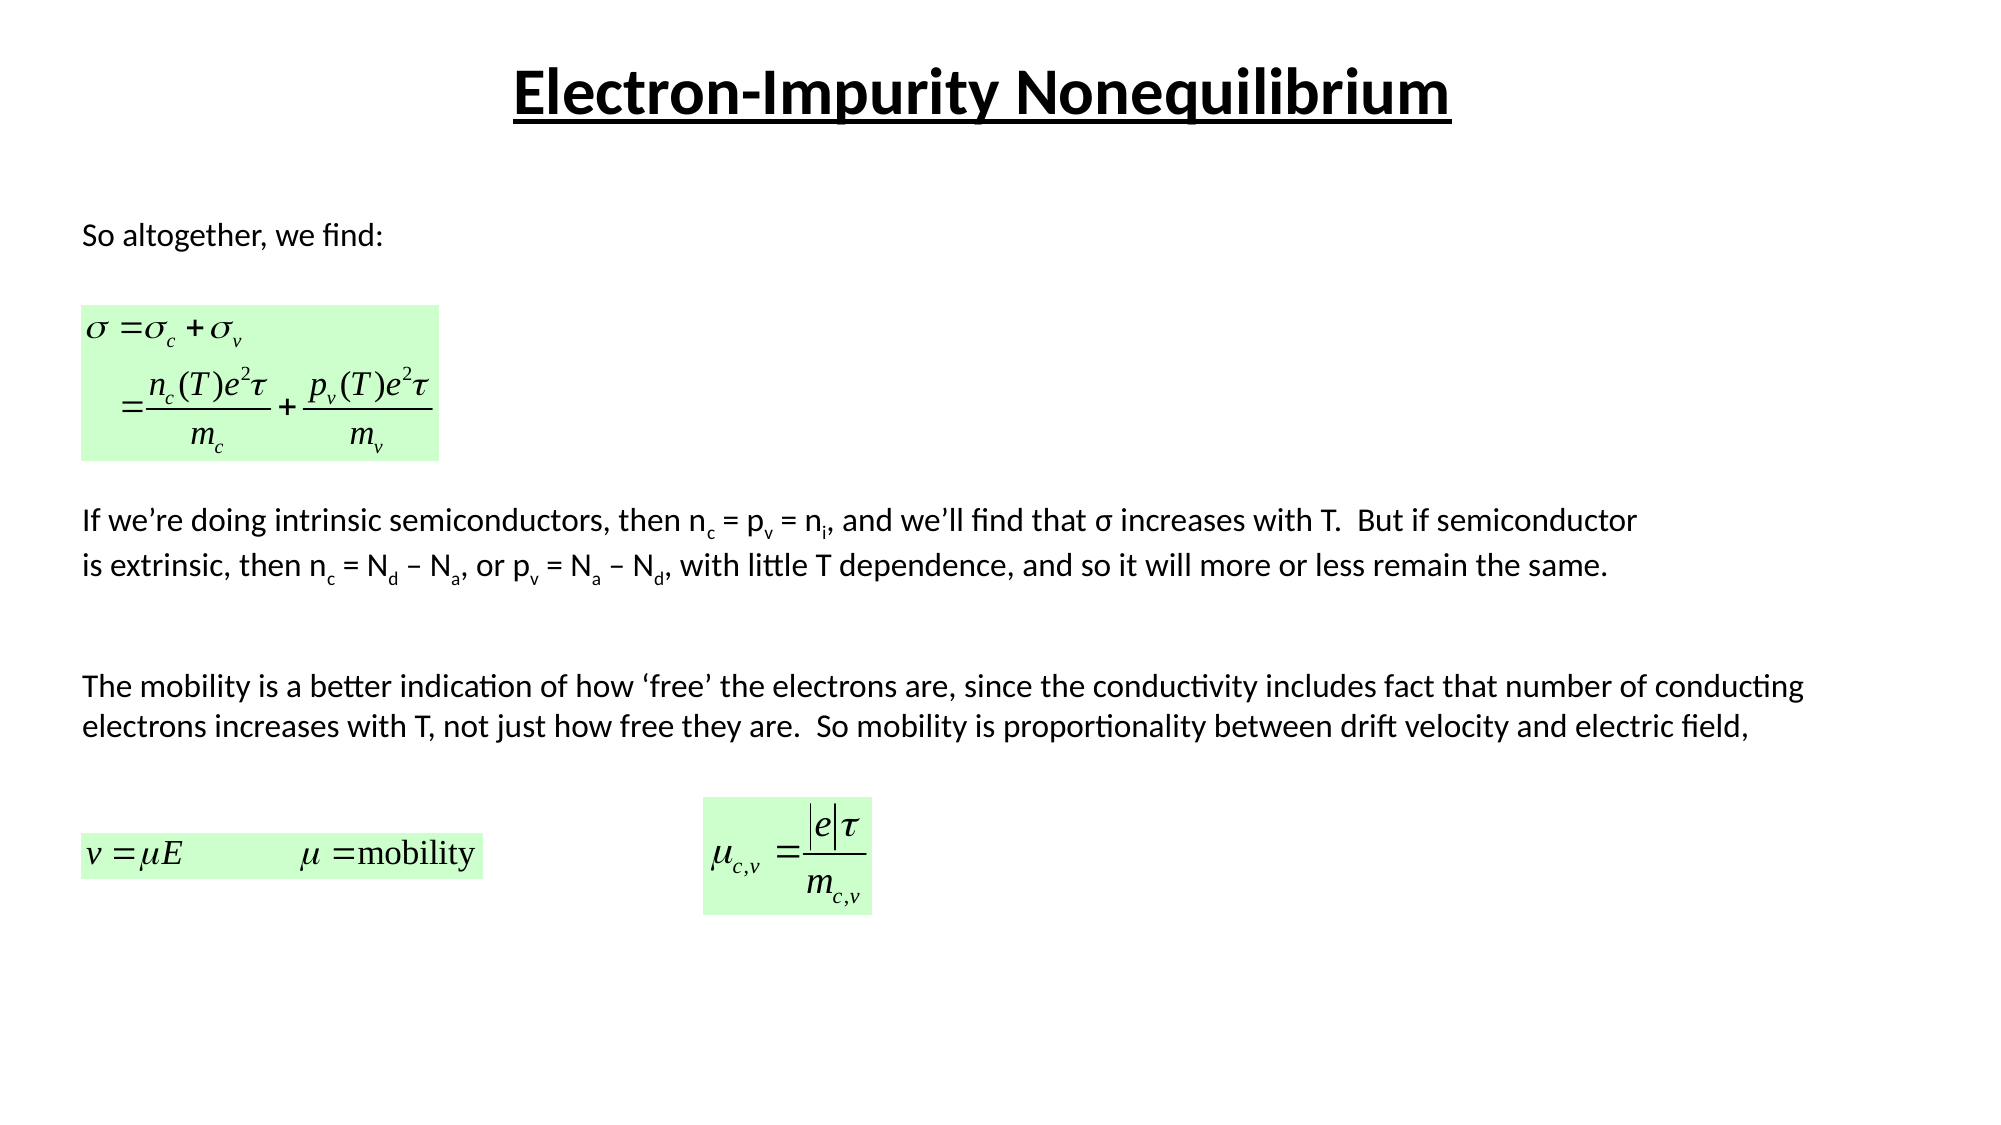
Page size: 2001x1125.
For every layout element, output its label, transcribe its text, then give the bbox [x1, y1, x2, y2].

text_box Electron-Impurity Nonequilibrium [334, 27, 1631, 137]
text_box If we’re doing intrinsic semiconductors, then nc = pv = ni, and we’ll find that σ increases with T. But if semiconductor is extrinsic, then nc = Nd – Na, or pv = Na – Nd, with little T dependence, and so it will more or less remain the same. [67, 490, 1678, 597]
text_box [81, 305, 439, 461]
text_box So altogether, we find: [67, 205, 479, 261]
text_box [81, 832, 483, 880]
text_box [703, 796, 873, 915]
text_box The mobility is a better indication of how ‘free’ the electrons are, since the conductivity includes fact that number of conducting electrons increases with T, not just how free they are. So mobility is proportionality between drift velocity and electric field, [67, 656, 1883, 752]
